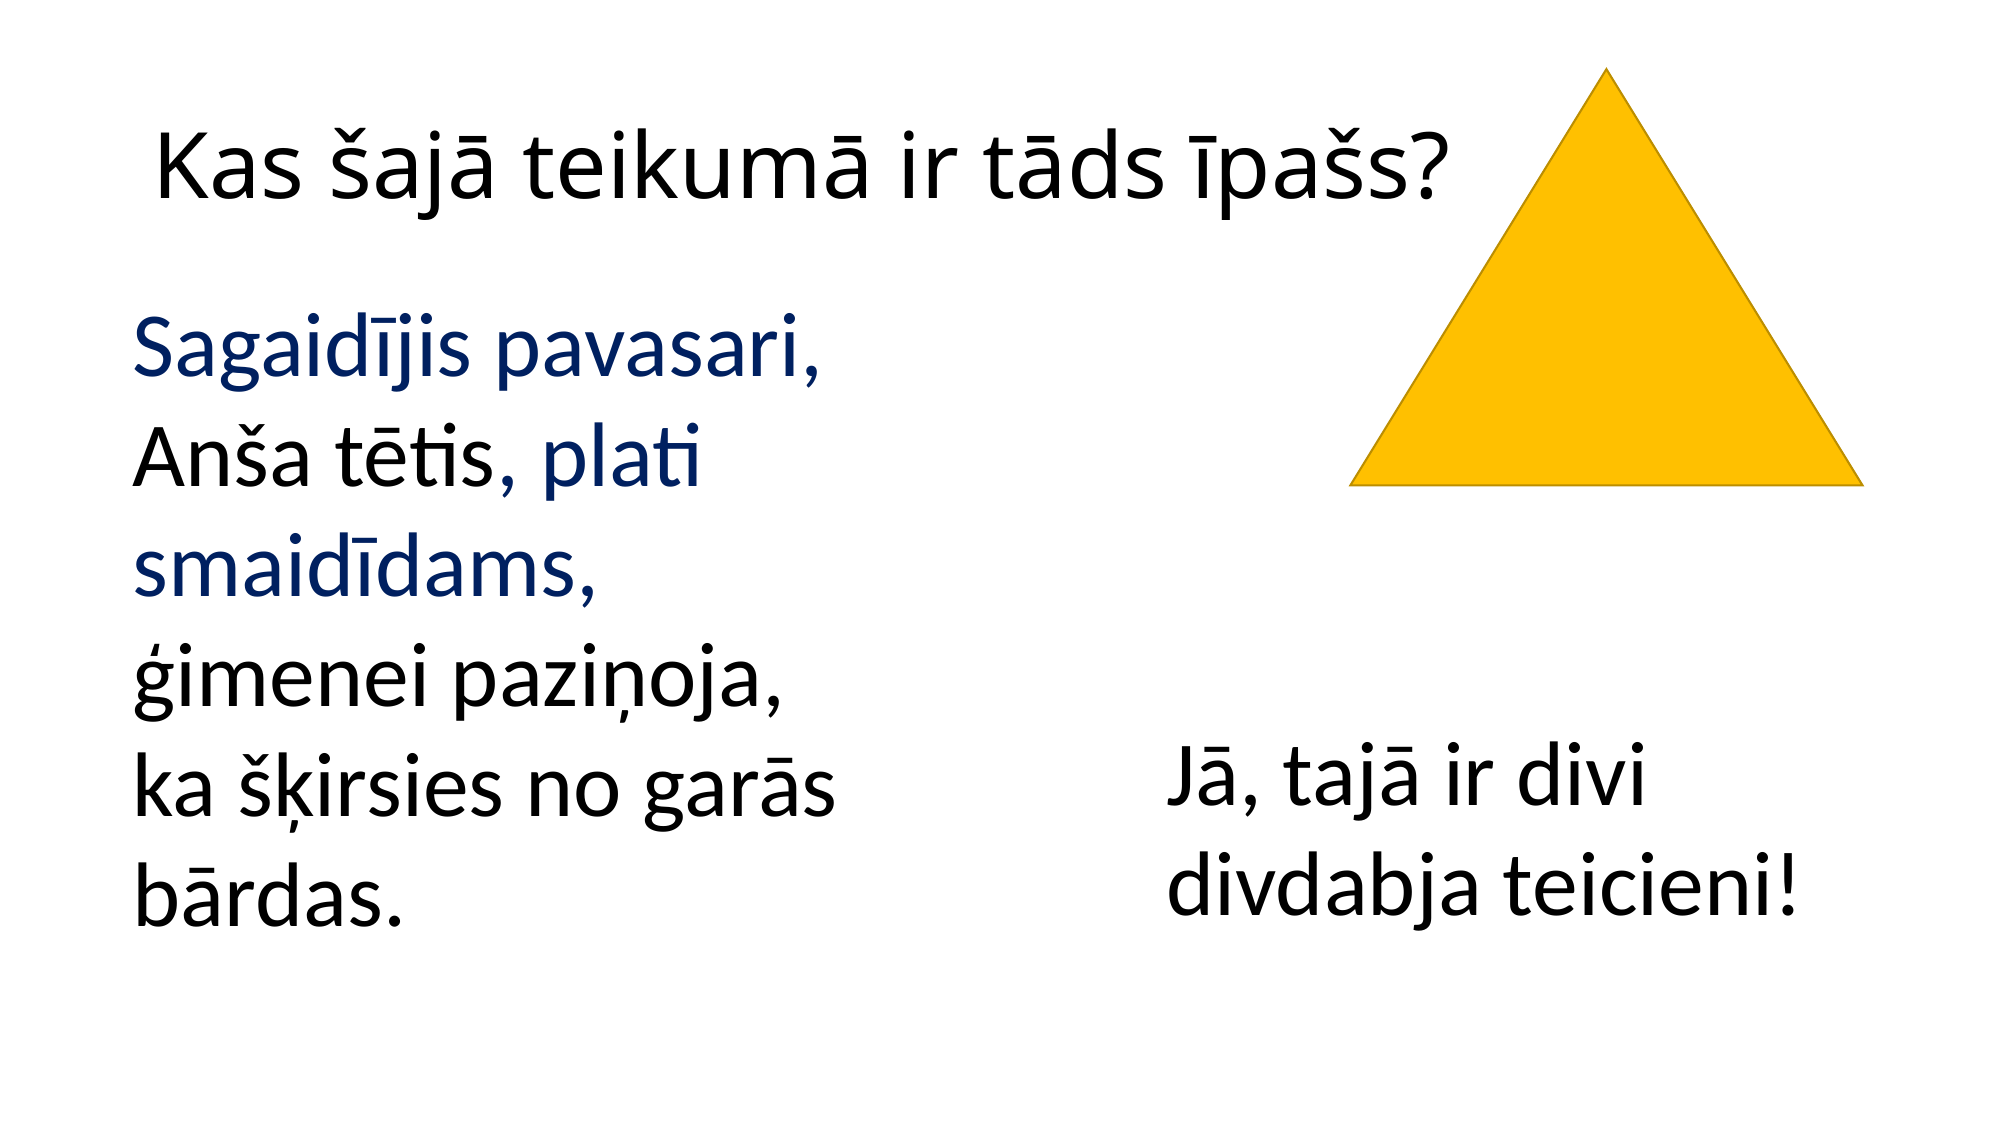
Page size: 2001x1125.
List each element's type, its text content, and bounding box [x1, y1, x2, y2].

text_box Sagaidījis pavasari, Anša tētis, plati smaidīdams, ģimenei paziņoja, ka šķirsies no garās bārdas. [117, 277, 862, 952]
text_box [1348, 67, 1865, 487]
text_box Jā, tajā ir divi divdabja teicieni! [1151, 706, 1832, 942]
title Kas šajā teikumā ir tāds īpašs? [137, 59, 1863, 278]
